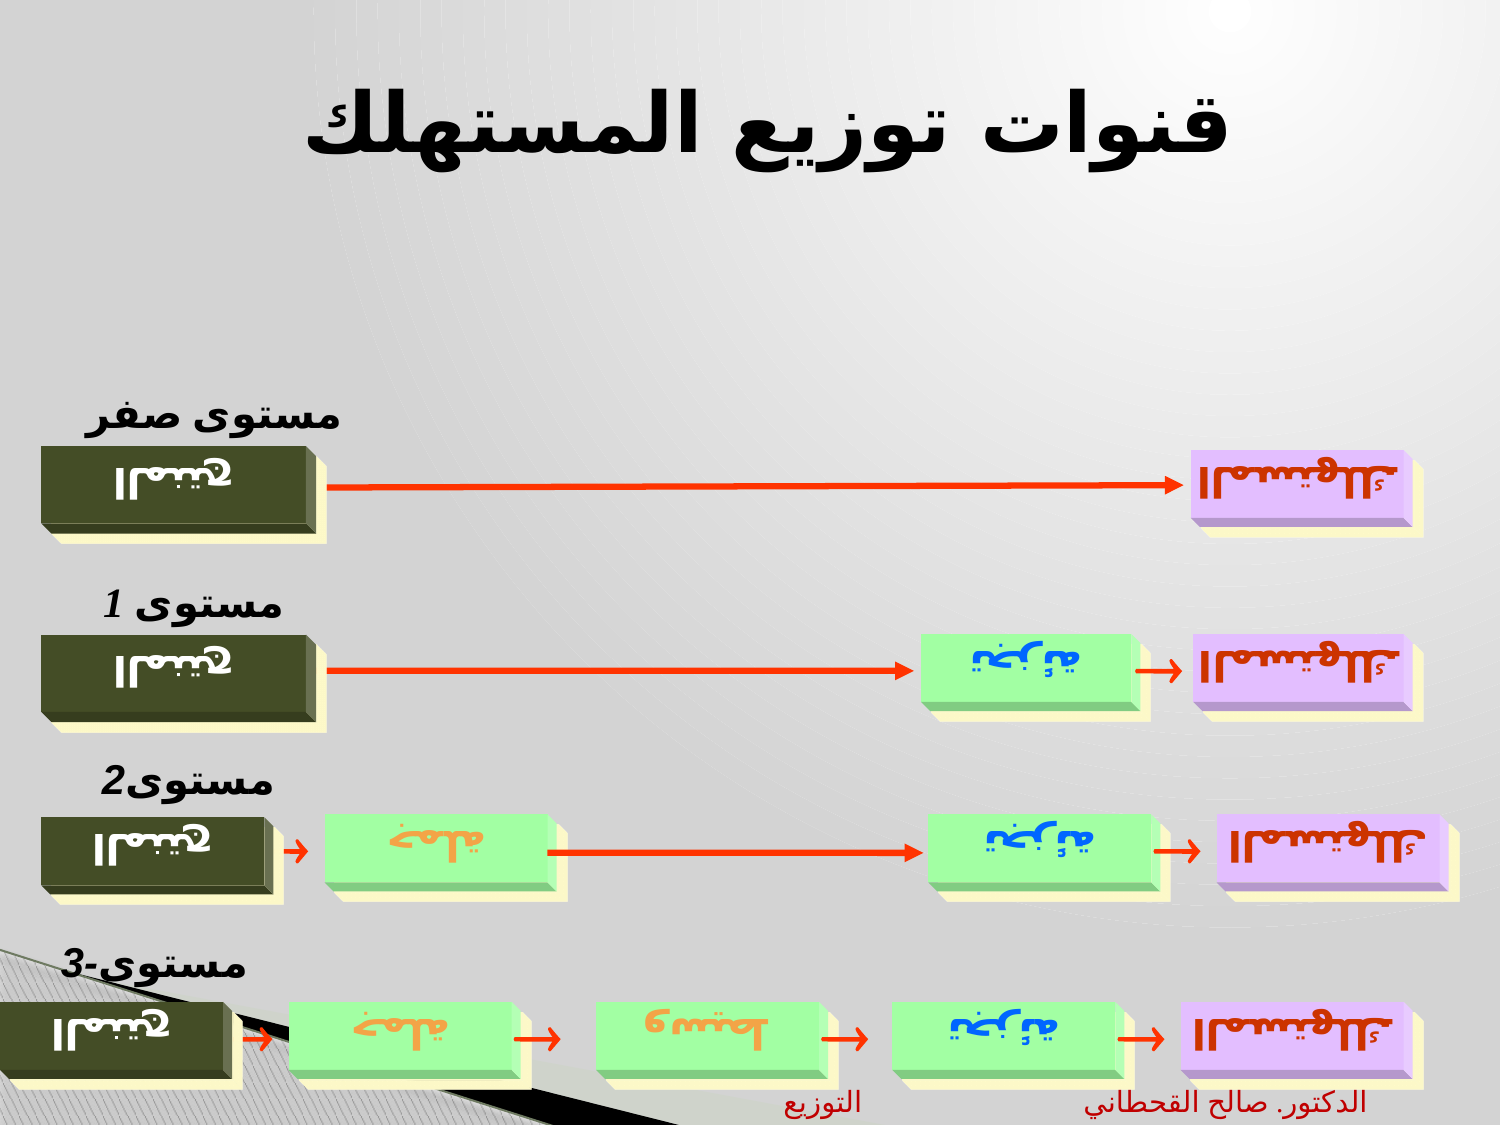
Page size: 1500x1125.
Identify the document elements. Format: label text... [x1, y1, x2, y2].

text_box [323, 630, 1413, 712]
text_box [324, 449, 1413, 528]
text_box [40, 751, 276, 895]
text_box قنوات توزيع المستهلك [135, 66, 1400, 173]
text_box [282, 810, 1449, 892]
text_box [40, 573, 317, 723]
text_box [0, 934, 239, 1080]
footer التوزيع الدكتور. صالح القحطاني [585, 1095, 1383, 1125]
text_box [244, 998, 1413, 1080]
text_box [40, 385, 317, 534]
